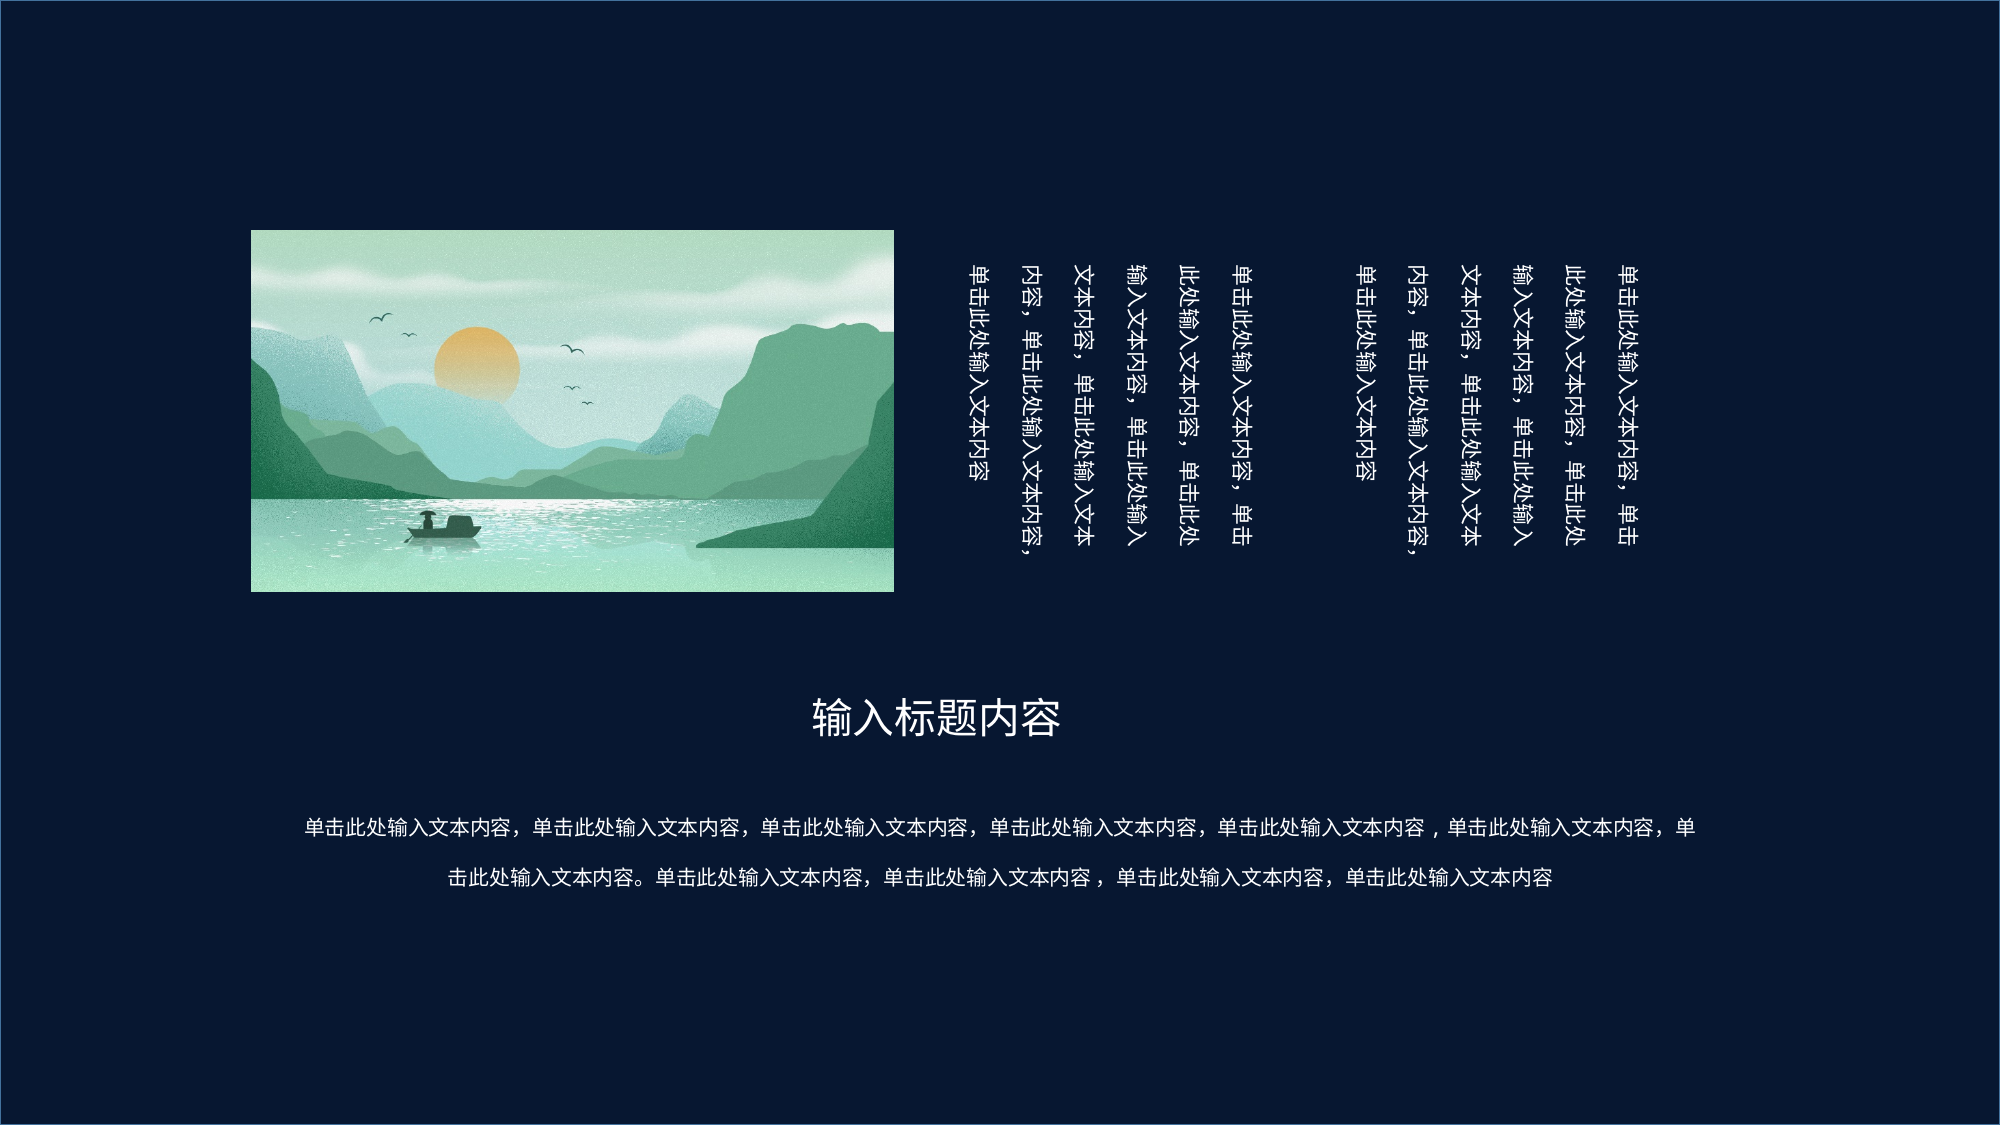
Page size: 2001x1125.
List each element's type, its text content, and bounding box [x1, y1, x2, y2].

text_box 单击此处输入文本内容，单击此处输入文本内容，单击此处输入文本内容，单击此处输入文本内容，单击此处输入文本内容，单击此处输入文本内容，单击此处输入文本内容 [941, 249, 1290, 573]
text_box 输入标题内容 [796, 684, 1220, 750]
text_box 单击此处输入文本内容，单击此处输入文本内容，单击此处输入文本内容，单击此处输入文本内容，单击此处输入文本内容，单击此处输入文本内容，单击此处输入文本内容 [1327, 249, 1676, 573]
text_box 单击此处输入文本内容，单击此处输入文本内容，单击此处输入文本内容，单击此处输入文本内容，单击此处输入文本内容,单击此处输入文本内容，单击此处输入文本内容。单击此处输入文本内容，单击此处输入文本内容 ，单击此处输入文本内容，单击此处输入文本内容 [281, 782, 1719, 897]
text_box [0, 0, 2000, 1125]
picture [251, 230, 894, 592]
